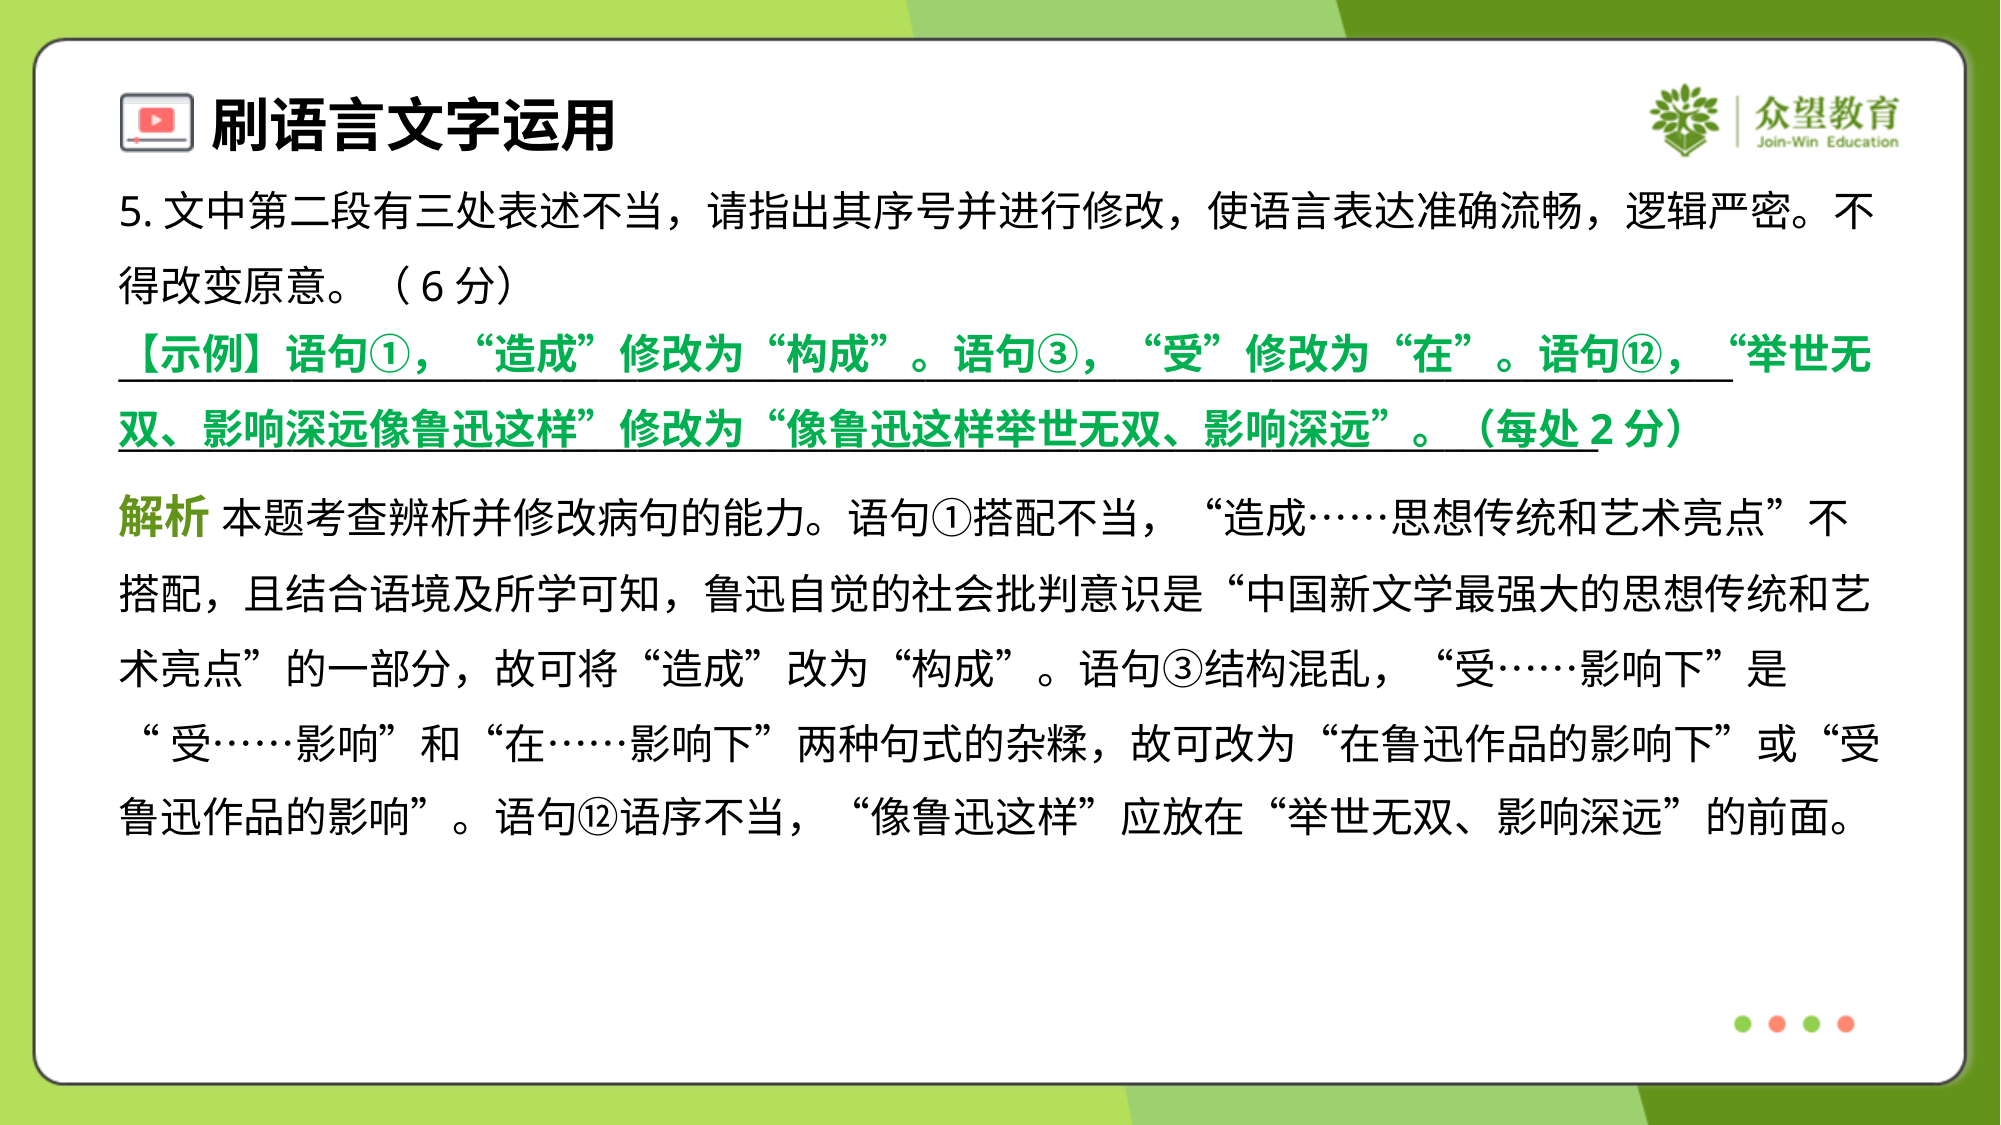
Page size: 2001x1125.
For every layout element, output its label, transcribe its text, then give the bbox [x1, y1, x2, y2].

picture [0, 0, 2000, 1125]
text_box 解析 本题考查辨析并修改病句的能力。语句①搭配不当，“造成……思想传统和艺术亮点”不 搭配，且结合语境及所学可知，鲁迅自觉的社会批判意识是“中国新文学最强大的思想传统和艺 术亮点”的一部分，故可将“造成”改为“构成”。语句③结构混乱，“受……影响下”是 “受……影响”和“在……影响下”两种句式的杂糅，故可改为“在鲁迅作品的影响下”或“受 鲁迅作品的影响”。语句⑫语序不当，“像鲁迅这样”应放在“举世无双、影响深远”的前面。 [118, 465, 1883, 833]
text_box 5.文中第二段有三处表述不当，请指出其序号并进行修改，使语言表达准确流畅，逻辑严密。不 得改变原意。（6分） ____________________________________________________________________________________ _____________________________________________________________________________ [118, 159, 1883, 303]
text_box 【示例】语句①，“造成”修改为“构成”。语句③，“受”修改为“在”。语句⑫，“举世无双、影响深远像鲁迅这样”修改为“像鲁迅这样举世无双、影响深远”。（每处2分） [118, 303, 1883, 446]
